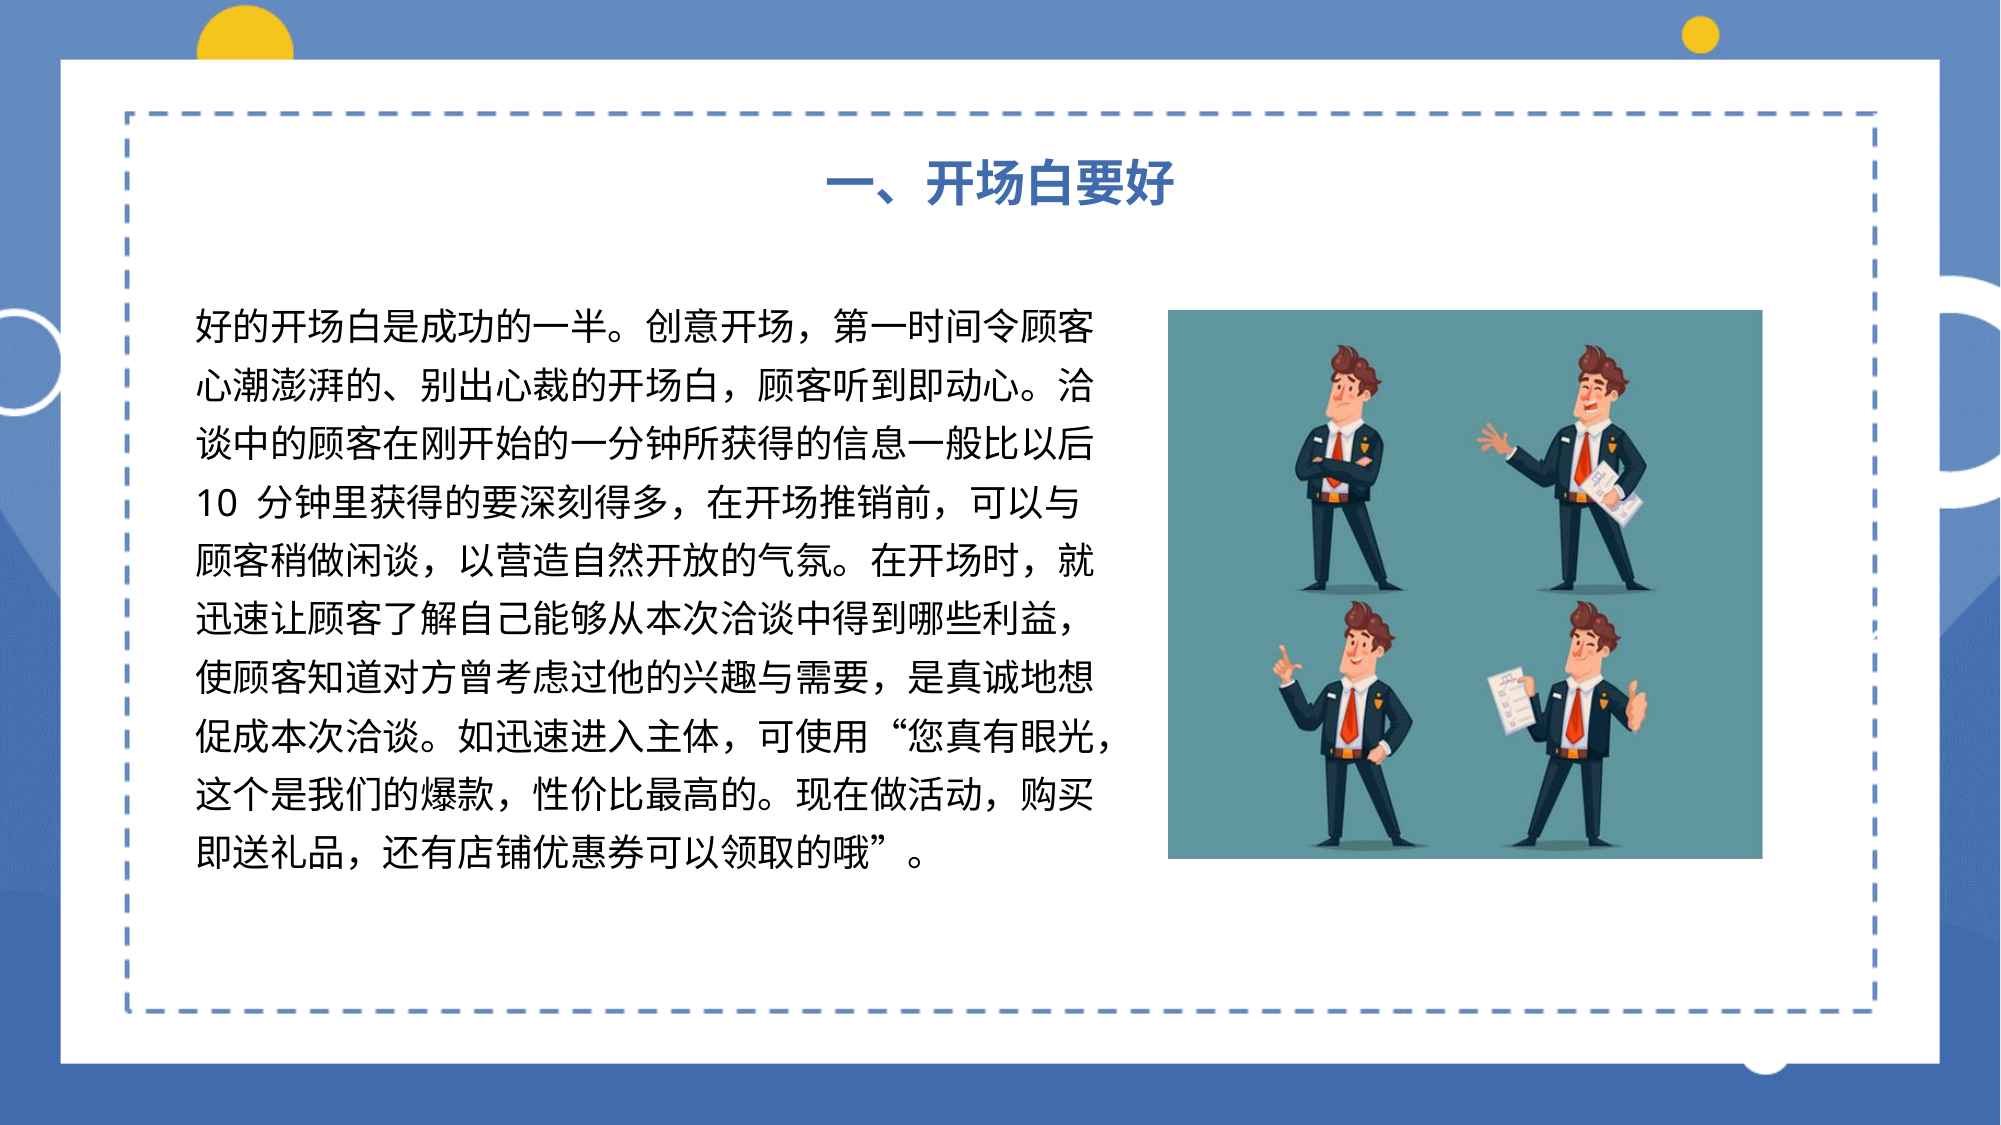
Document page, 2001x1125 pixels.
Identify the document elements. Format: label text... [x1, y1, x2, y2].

picture [0, 0, 2001, 1125]
text_box 好的开场白是成功的一半。创意开场，第一时间令顾客心潮澎湃的、别出心裁的开场白，顾客听到即动心。洽谈中的顾客在刚开始的一分钟所获得的信息一般比以后 10 分钟里获得的要深刻得多，在开场推销前，可以与顾客稍做闲谈，以营造自然开放的气氛。在开场时，就迅速让顾客了解自己能够从本次洽谈中得到哪些利益，使顾客知道对方曾考虑过他的兴趣与需要，是真诚地想促成本次洽谈。如迅速进入主体，可使用“您真有眼光，这个是我们的爆款，性价比最高的。现在做活动，购买 即送礼品，还有店铺优惠券可以领取的哦”。 [180, 282, 1114, 882]
text_box 一、开场白要好 [810, 144, 1190, 220]
